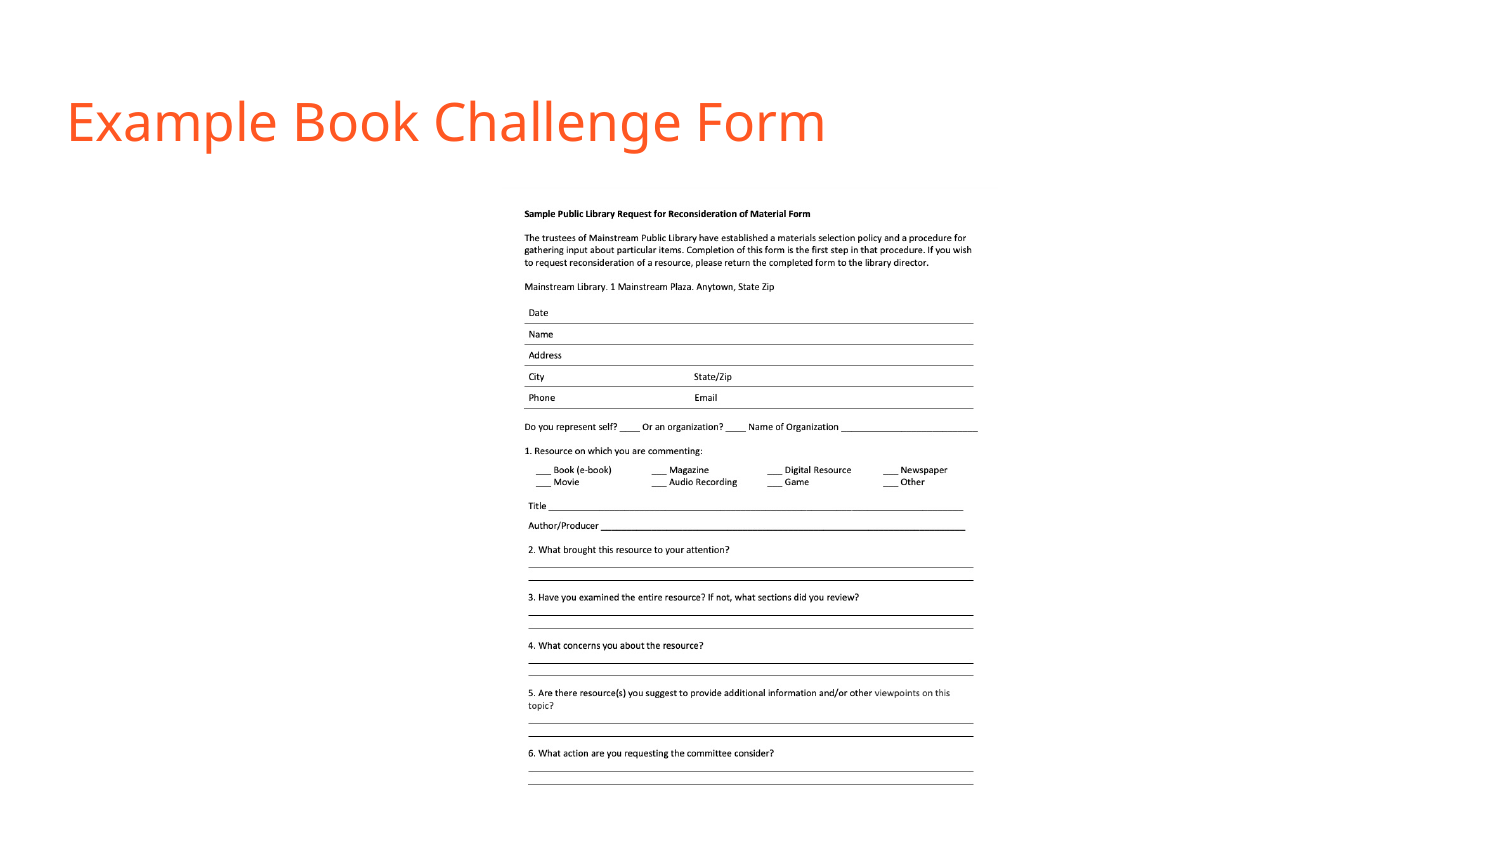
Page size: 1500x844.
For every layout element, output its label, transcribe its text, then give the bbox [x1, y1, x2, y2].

picture [502, 186, 998, 817]
title Example Book Challenge Form [51, 72, 1449, 167]
